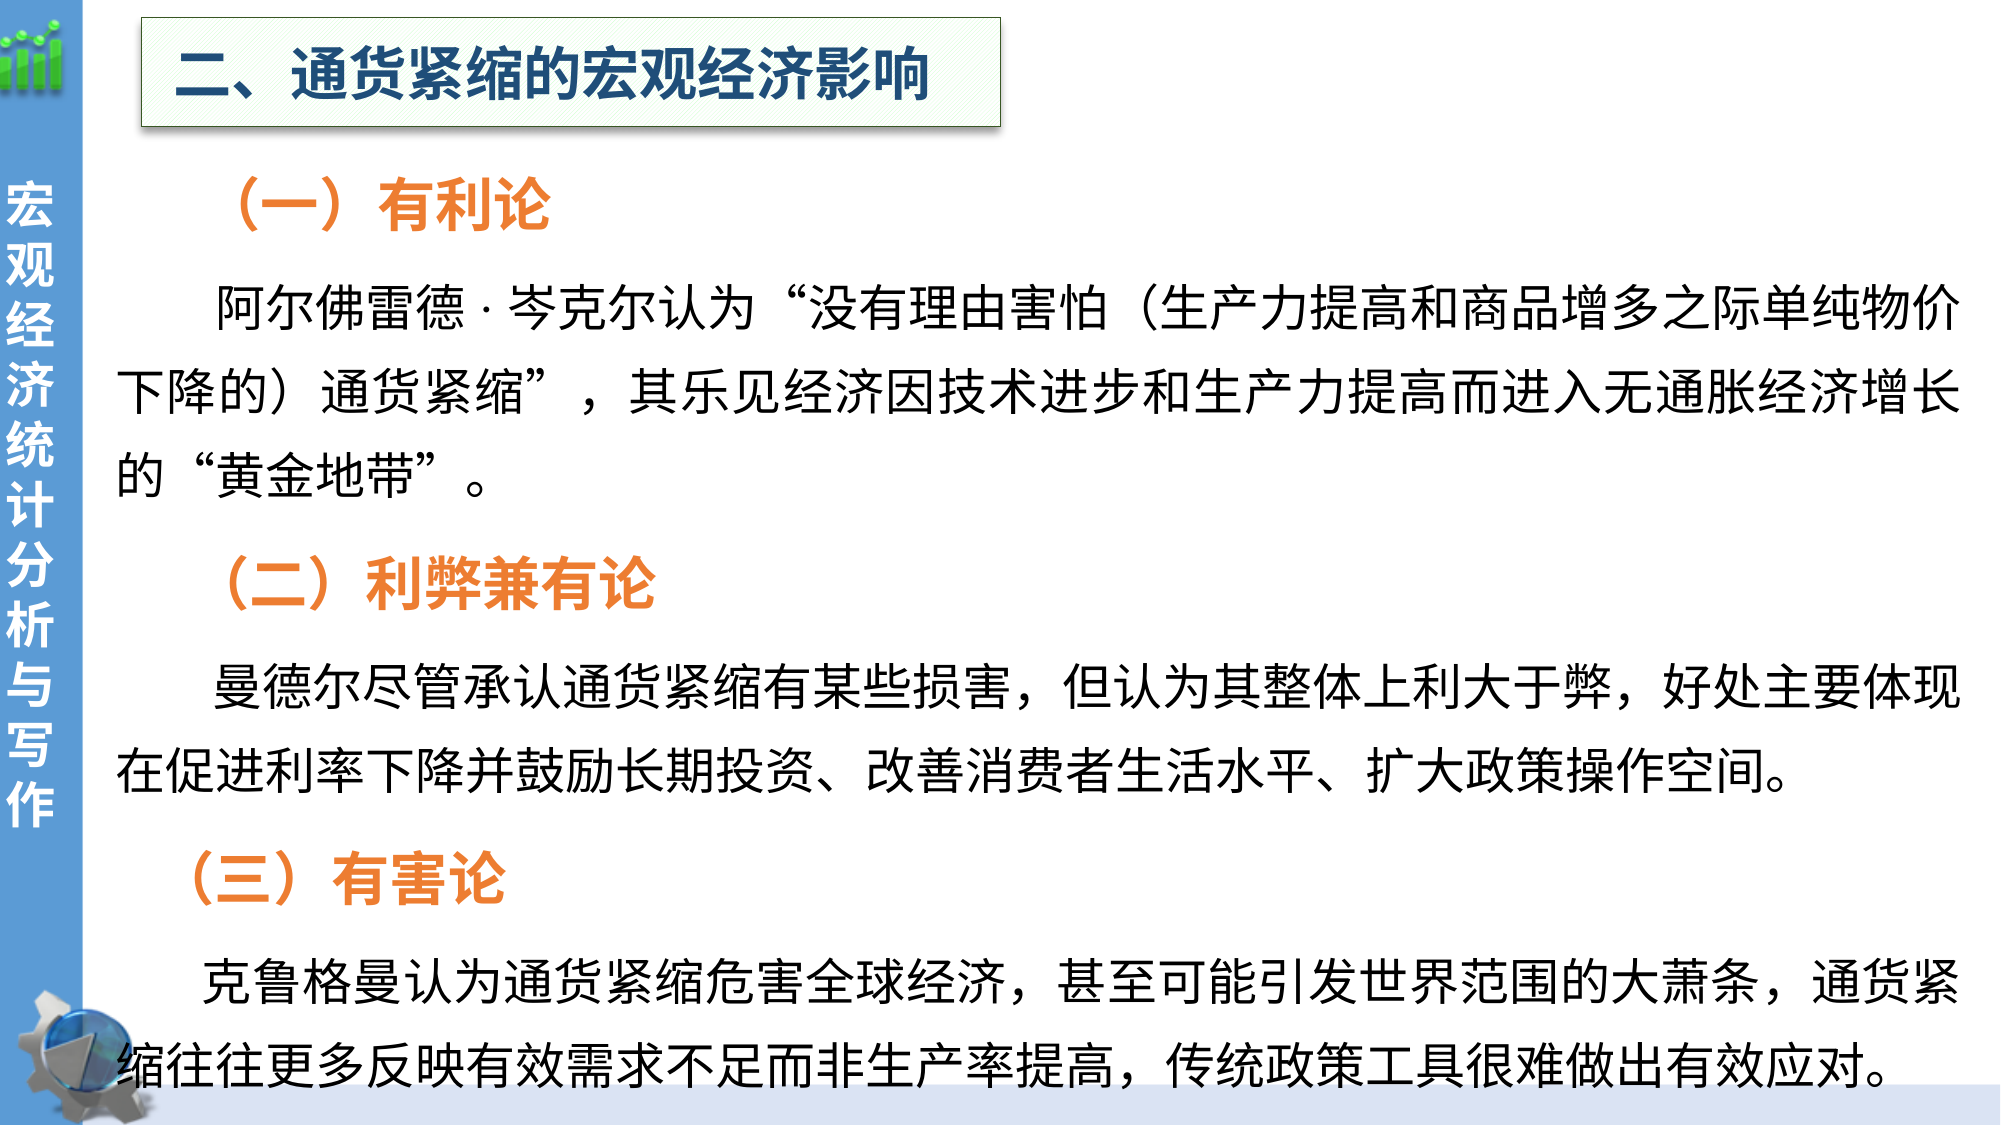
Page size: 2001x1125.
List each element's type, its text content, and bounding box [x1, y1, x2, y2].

picture [0, 0, 2001, 1125]
text_box （一）有利论 阿尔佛雷德·岑克尔认为“没有理由害怕（生产力提高和商品增多之际单纯物价下降的）通货紧缩”，其乐见经济因技术进步和生产力提高而进入无通胀经济增长的“黄金地带”。 （二）利弊兼有论 曼德尔尽管承认通货紧缩有某些损害，但认为其整体上利大于弊，好处主要体现在促进利率下降并鼓励长期投资、改善消费者生活水平、扩大政策操作空间。 （三）有害论 克鲁格曼认为通货紧缩危害全球经济，甚至可能引发世界范围的大萧条，通货紧缩往往更多反映有效需求不足而非生产率提高，传统政策工具很难做出有效应对。 [100, 132, 1977, 1075]
text_box 二、通货紧缩的宏观经济影响 [141, 17, 1000, 127]
